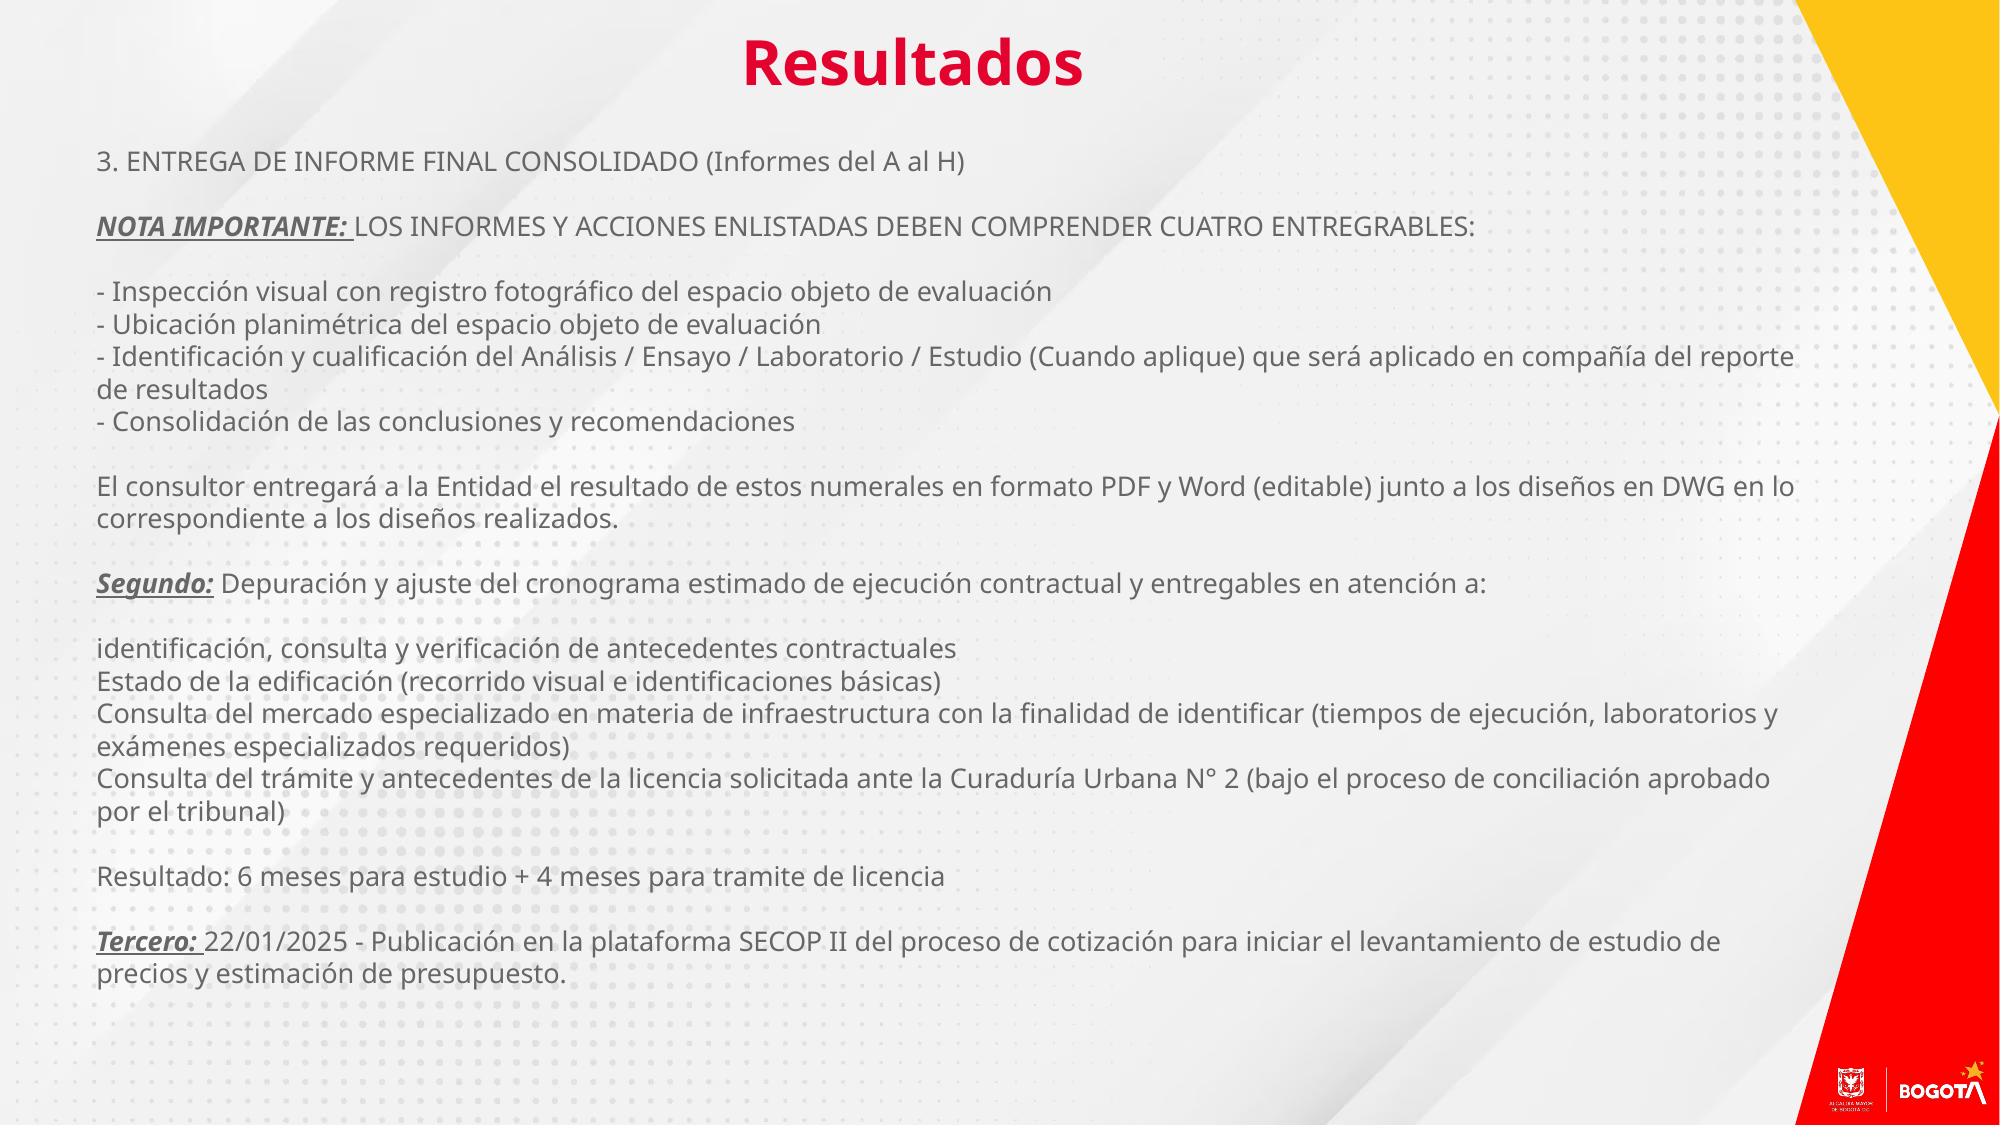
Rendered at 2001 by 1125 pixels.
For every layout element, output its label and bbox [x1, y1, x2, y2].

text_box [1794, 0, 2000, 1125]
picture [0, 0, 1794, 1125]
